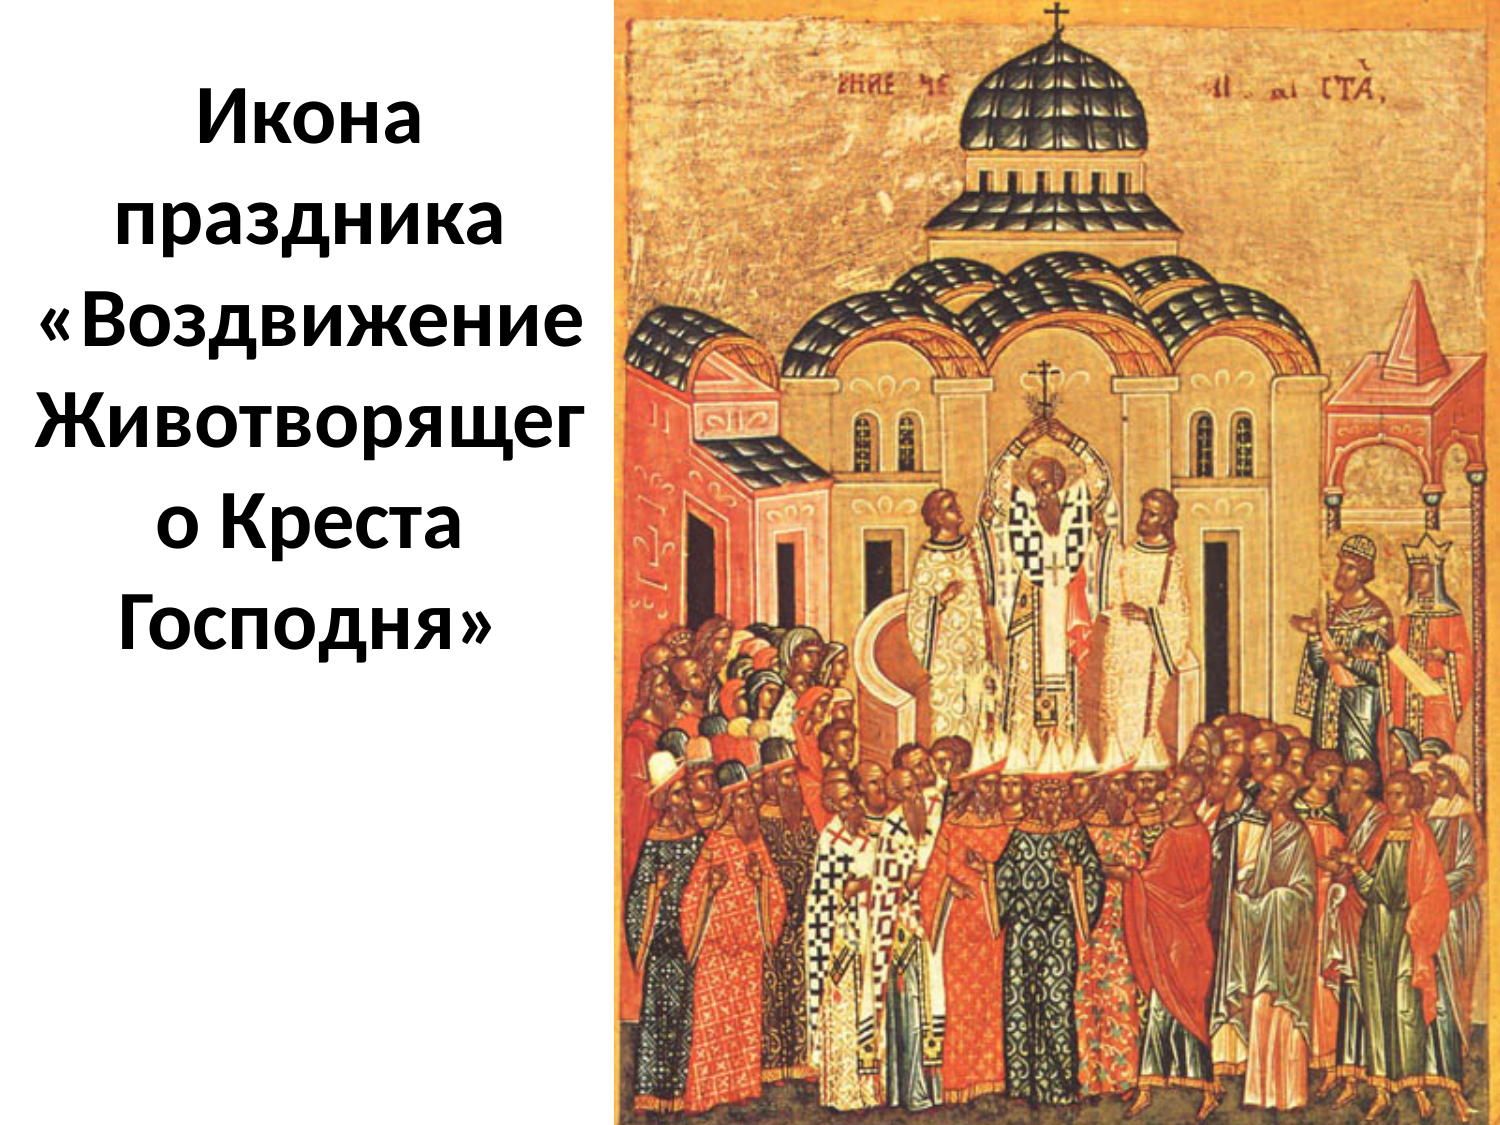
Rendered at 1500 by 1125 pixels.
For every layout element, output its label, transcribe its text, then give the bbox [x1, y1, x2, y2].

picture [613, 0, 1500, 1125]
title Икона праздника «Воздвижение Животворящего Креста Господня» [0, 45, 608, 681]
